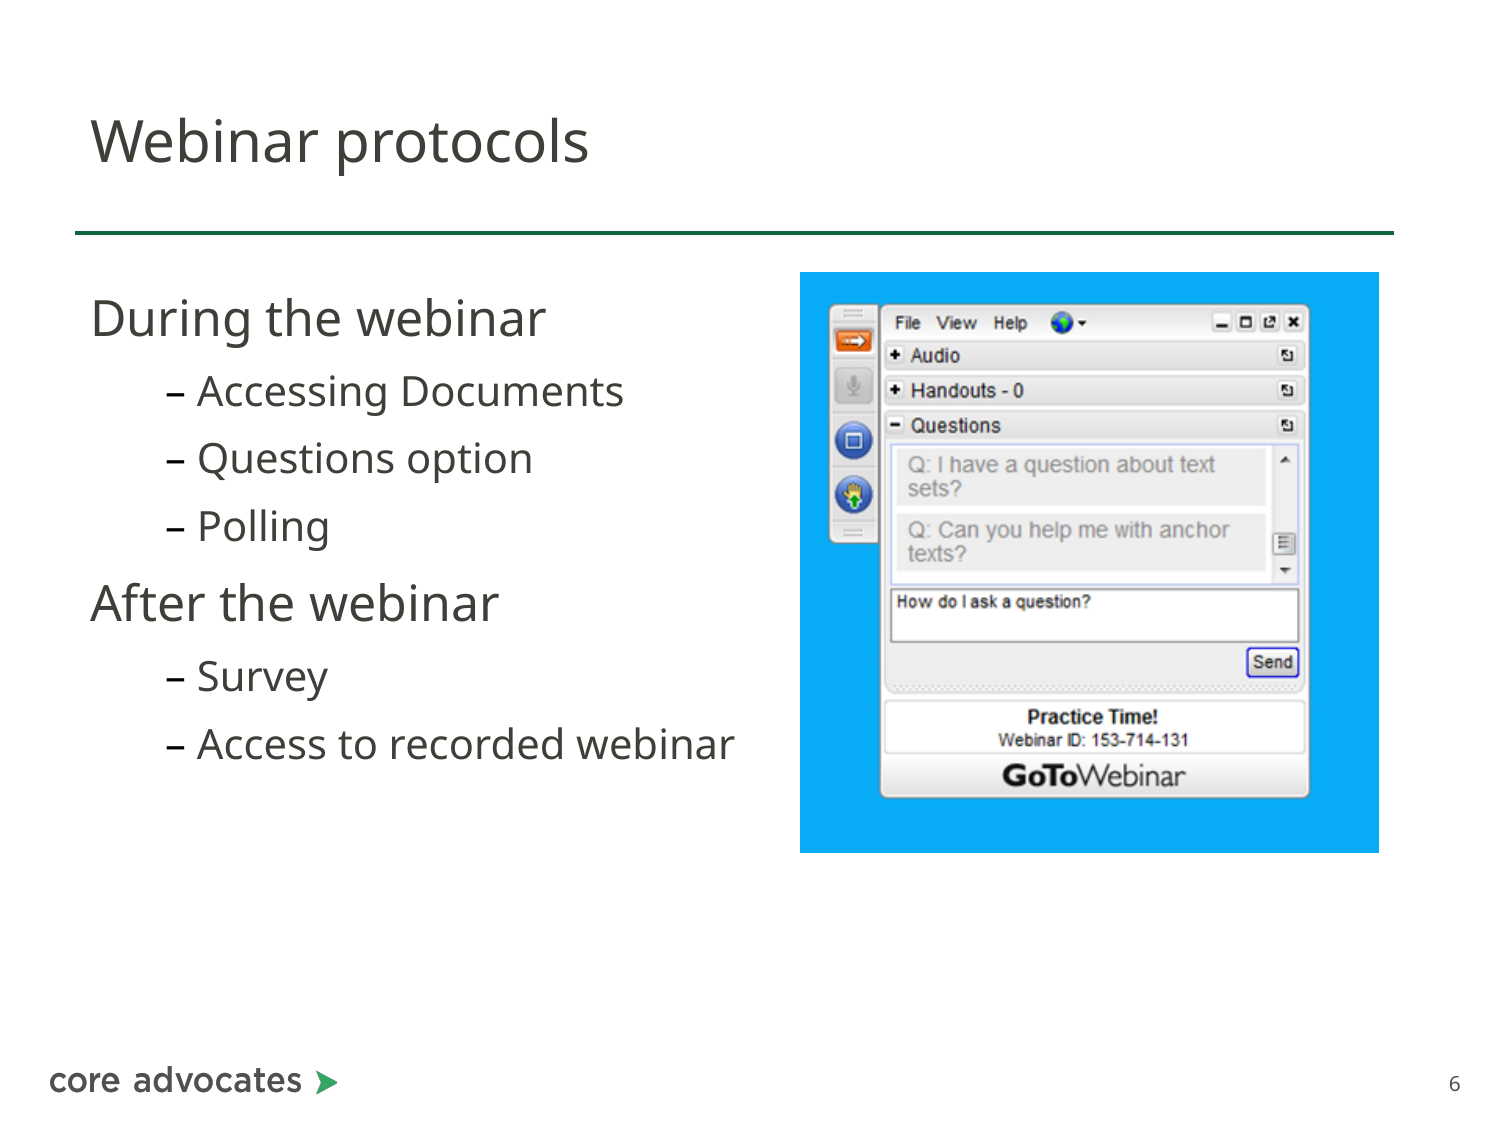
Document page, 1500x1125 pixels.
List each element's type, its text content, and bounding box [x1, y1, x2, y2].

list During the webinar – Accessing Documents – Questions option – Polling After the webinar – Survey – Access to recorded webinar [75, 262, 831, 1005]
picture [828, 304, 1310, 799]
picture [50, 1066, 337, 1094]
title Webinar protocols [75, 45, 1425, 233]
